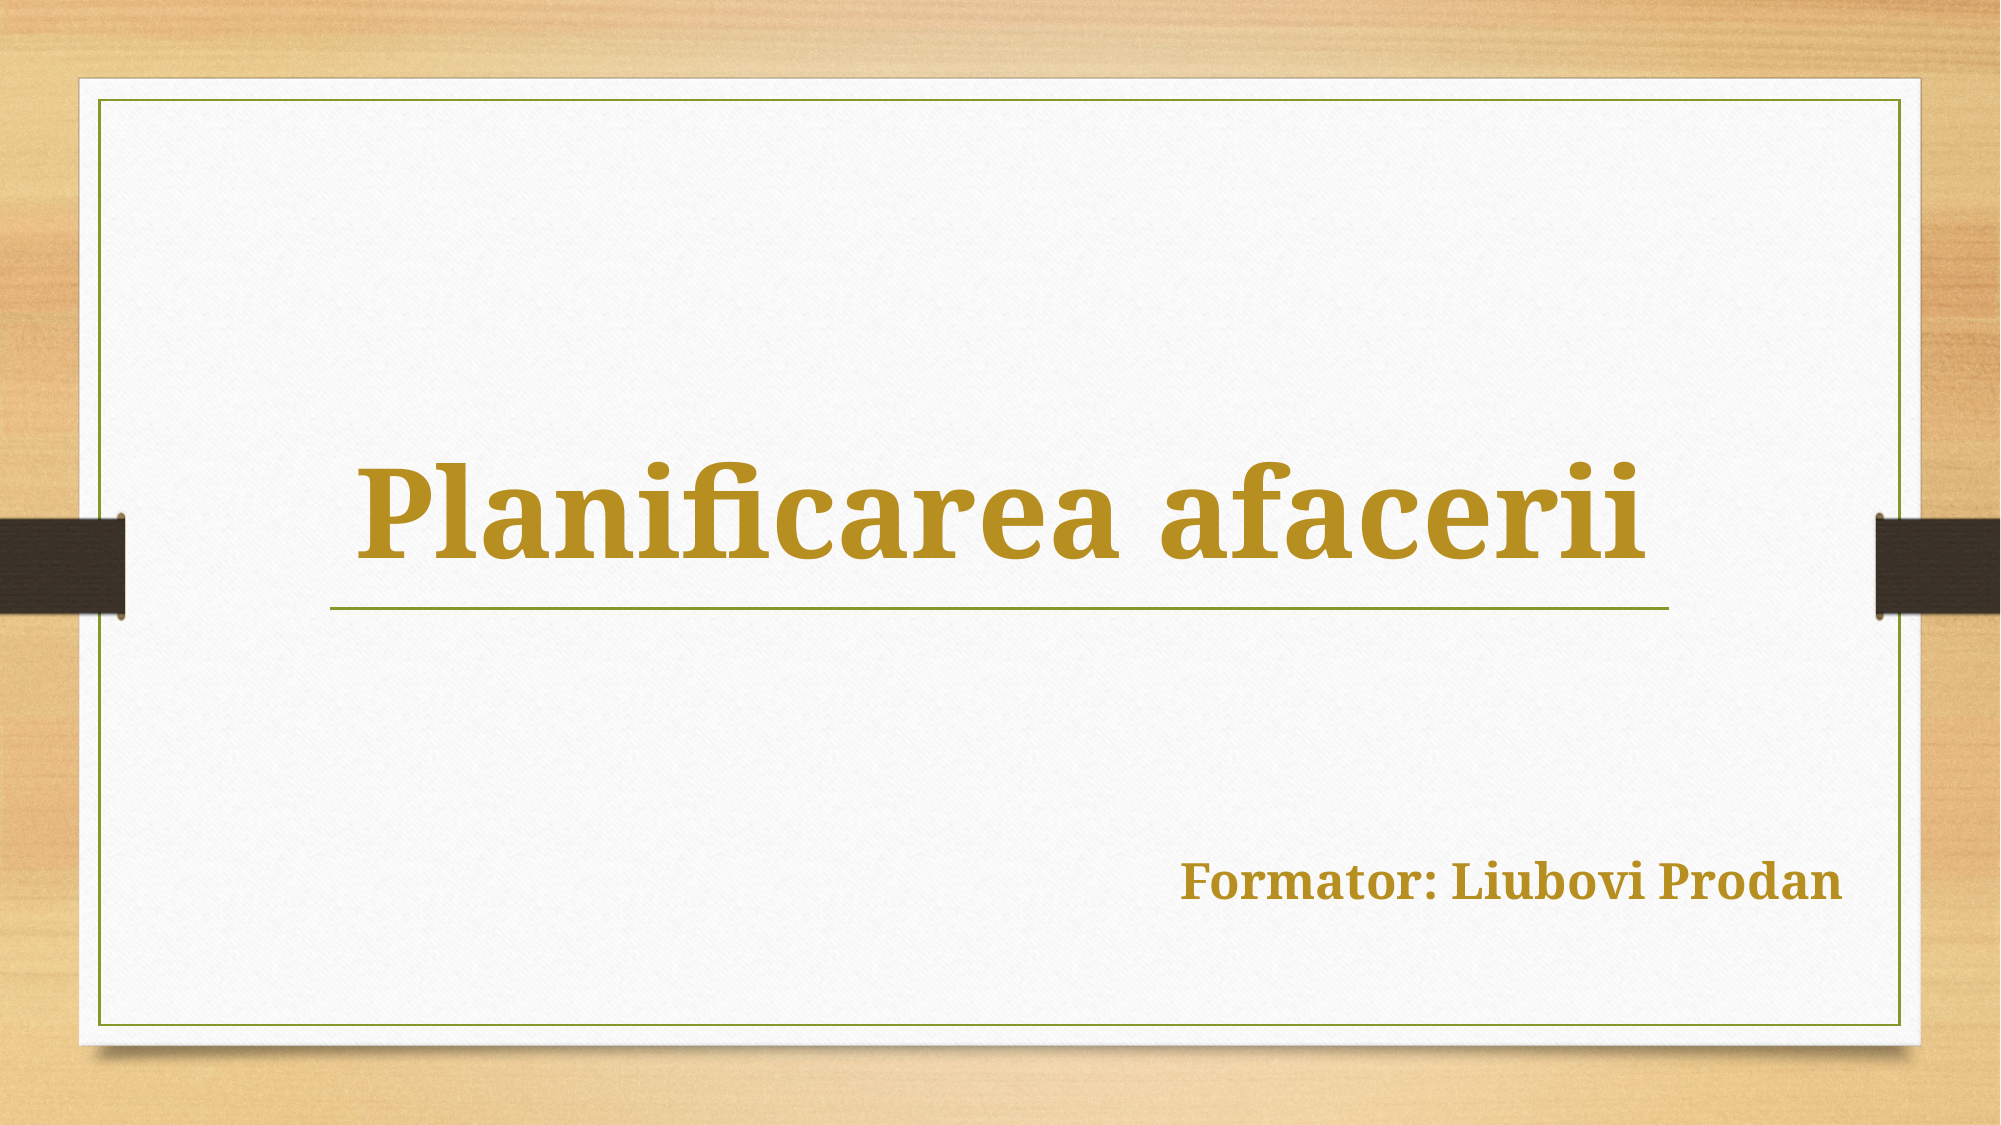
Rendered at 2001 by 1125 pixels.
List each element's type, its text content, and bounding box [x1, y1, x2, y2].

list Formator: Liubovi Prodan [141, 841, 1859, 1004]
picture [0, 0, 2001, 1125]
text_box Planificarea afacerii [199, 425, 1805, 591]
